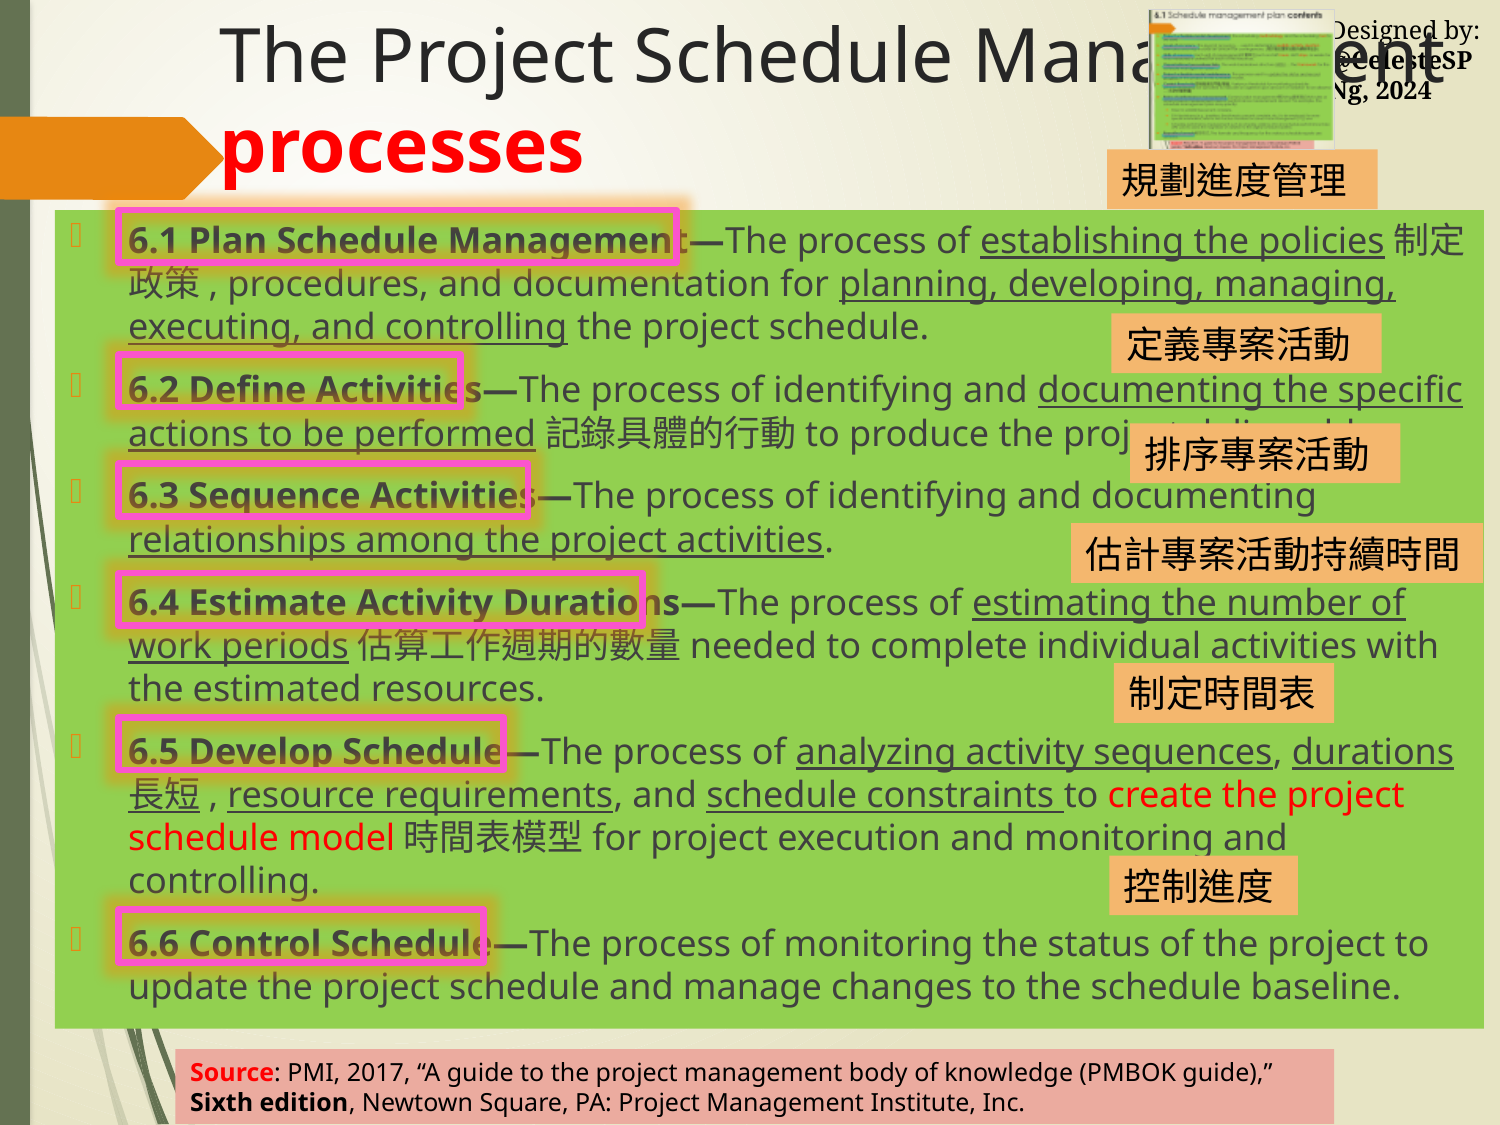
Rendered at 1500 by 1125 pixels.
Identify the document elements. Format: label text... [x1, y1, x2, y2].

text_box [118, 572, 644, 627]
text_box 制定時間表 [1113, 663, 1335, 723]
text_box [118, 716, 505, 771]
text_box [118, 353, 462, 408]
text_box 排序專案活動 [1130, 423, 1401, 484]
text_box [117, 462, 529, 517]
title The Project Schedule Management processes [205, 0, 1500, 211]
text_box 控制進度 [1109, 855, 1298, 916]
picture [1149, 10, 1334, 149]
text_box 估計專案活動持續時間 [1071, 523, 1484, 583]
text_box [117, 209, 678, 264]
text_box Source: PMI, 2017, “A guide to the project management body of knowledge (PMBOK guide),” Sixth edition, Newtown Square, PA: Project Management Institute, Inc. [175, 1049, 1335, 1124]
text_box 定義專案活動 [1111, 313, 1382, 374]
list 6.1 Plan Schedule Management—The process of establishing the policies制定政策, procedures, and documentation for planning, developing, managing, executing, and controlling the project schedule. 6.2 Define Activities—The process of identifying and documenting the specific actions to be performed記錄具體的行動to produce the project deliverables. 6.3 Sequence Activities—The process of identifying and documenting relationships among the project activities. 6.4 Estimate Activity Durations—The process of estimating the number of work periods估算工作週期的數量needed to complete individual activities with the estimated resources. 6.5 Develop Schedule—The process of analyzing activity sequences, durations 長短, resource requirements, and schedule constraints to create the project schedule model時間表模型for project execution and monitoring and controlling. 6.6 Control Schedule—The process of monitoring the status of the project to update the project schedule and manage changes to the schedule baseline. [54, 210, 1484, 1029]
text_box [117, 908, 485, 963]
text_box 規劃進度管理 [1107, 149, 1378, 210]
